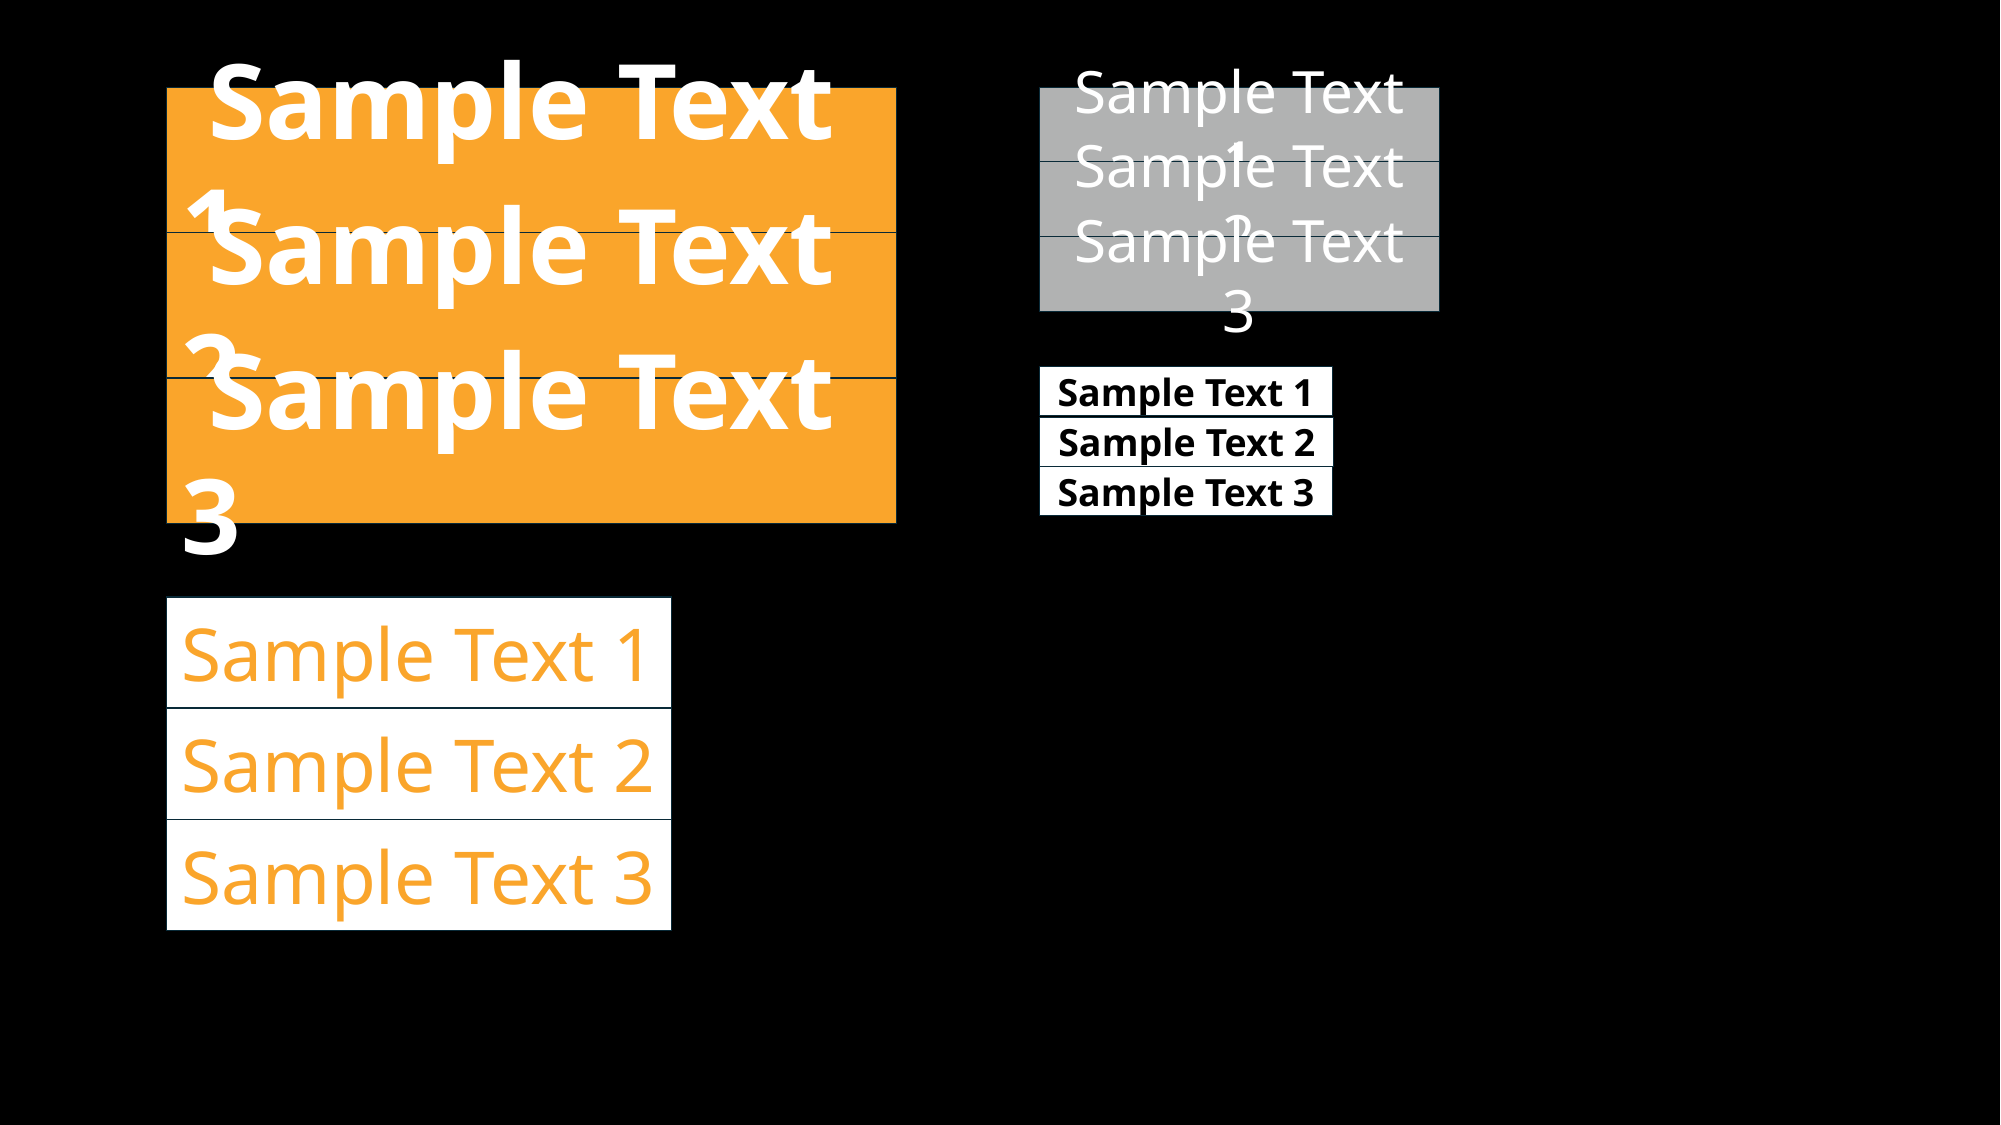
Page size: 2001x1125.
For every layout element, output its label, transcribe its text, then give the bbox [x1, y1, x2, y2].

text_box Sample Text 3 [1038, 465, 1334, 517]
text_box Sample Text 2 [165, 231, 898, 376]
text_box Sample Text 3 [165, 376, 898, 525]
text_box Sample Text 2 [1038, 160, 1441, 235]
text_box Sample Text 2 [1038, 416, 1335, 468]
text_box Sample Text 3 [1038, 235, 1441, 313]
text_box Sample Text 1 [165, 595, 673, 706]
text_box Sample Text 2 [165, 706, 673, 818]
text_box Sample Text 3 [165, 818, 673, 932]
text_box Sample Text 1 [1038, 365, 1334, 416]
text_box Sample Text 1 [165, 86, 898, 231]
text_box Sample Text 1 [1038, 86, 1441, 160]
